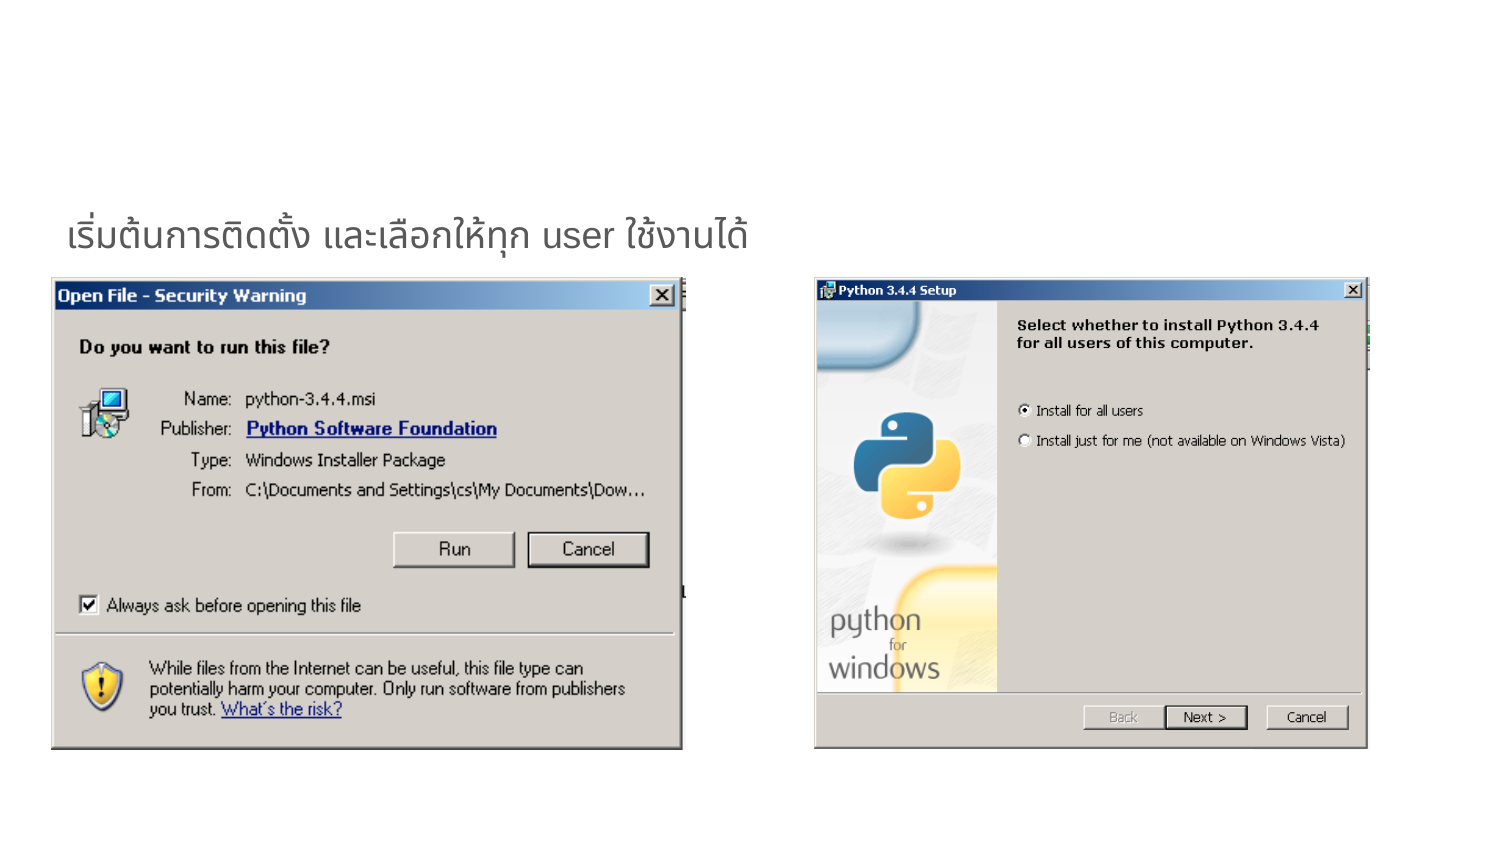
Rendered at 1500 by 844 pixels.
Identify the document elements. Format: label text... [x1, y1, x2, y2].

list เริ่มต้นการติดตั้ง และเลือกให้ทุก user ใช้งานได้ [51, 189, 1449, 750]
picture [50, 277, 686, 750]
picture [814, 277, 1370, 750]
